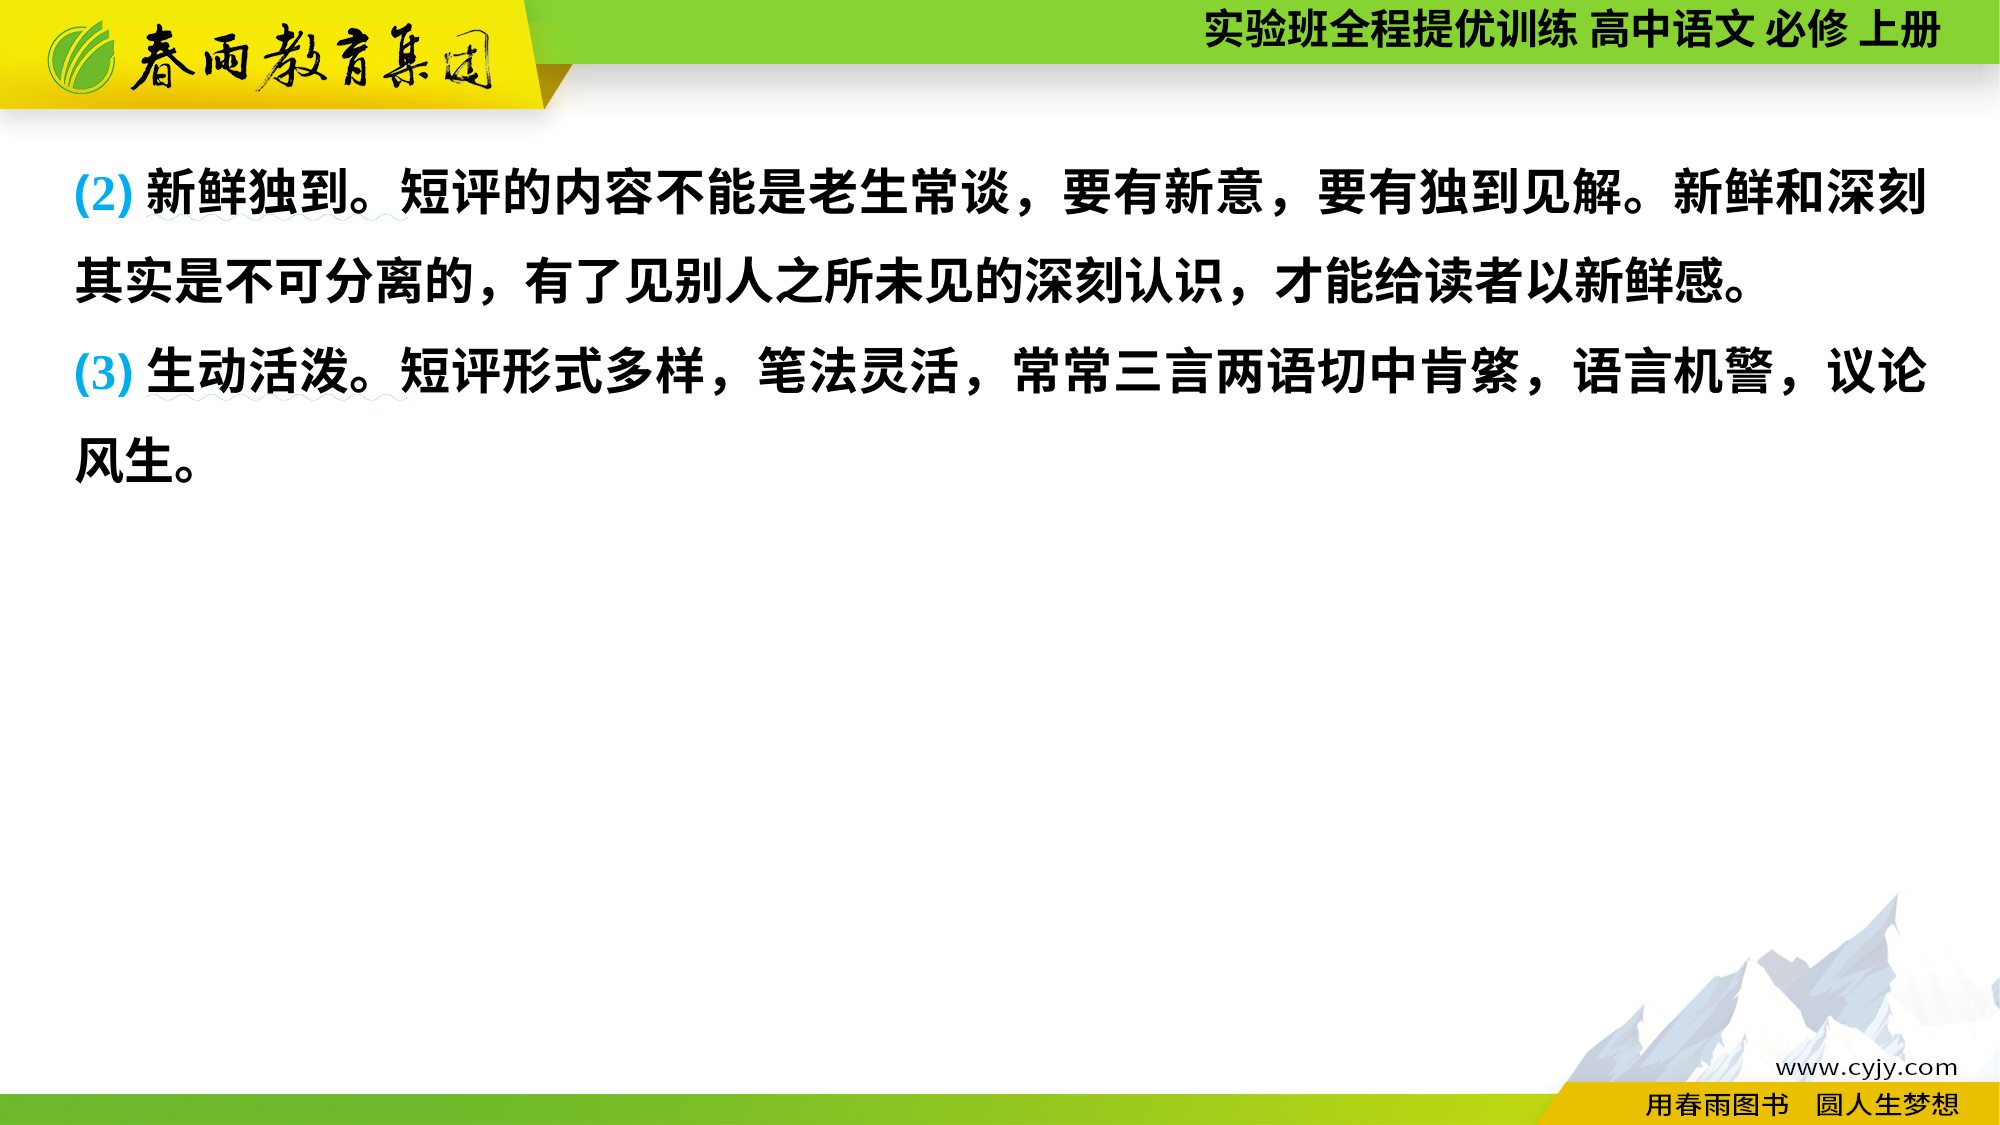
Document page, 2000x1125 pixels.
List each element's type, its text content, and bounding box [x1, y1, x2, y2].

picture [0, 0, 2000, 1125]
list (2)新鲜独到。短评的内容不能是老生常谈，要有新意，要有独到见解。新鲜和深刻其实是不可分离的，有了见别人之所未见的深刻认识，才能给读者以新鲜感。 (3)生动活泼。短评形式多样，笔法灵活，常常三言两语切中肯綮，语言机警，议论风生。 [59, 122, 1944, 502]
